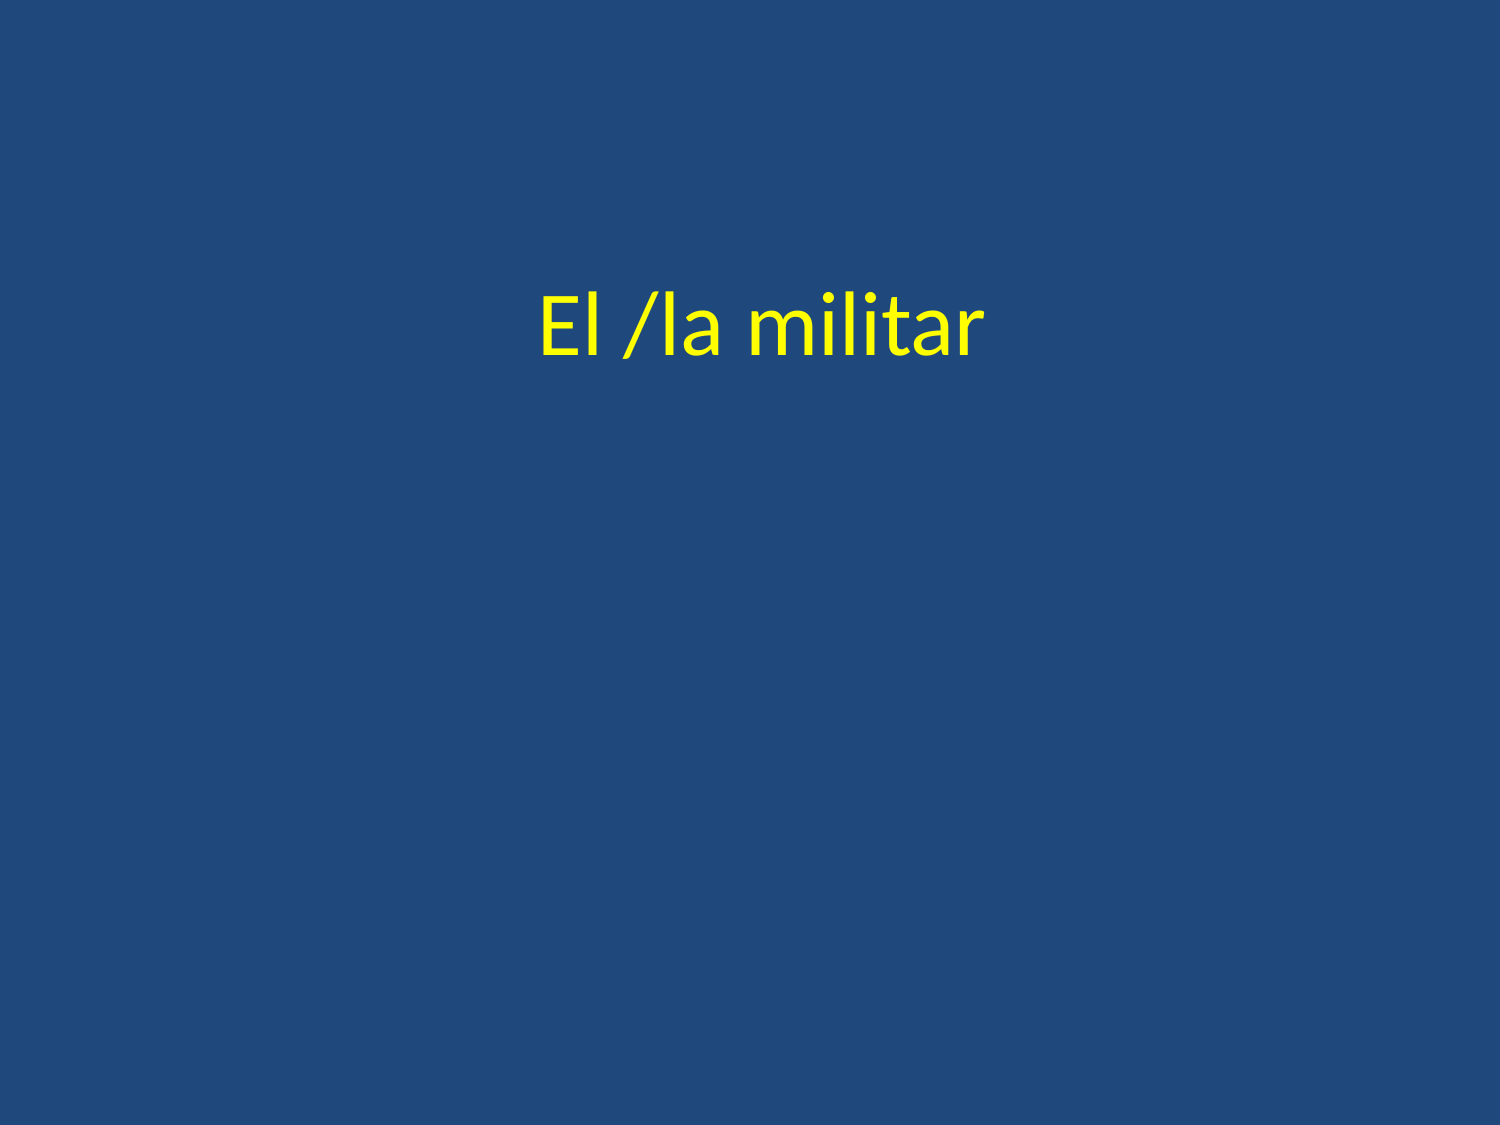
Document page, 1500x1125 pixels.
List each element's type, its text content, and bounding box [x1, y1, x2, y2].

title El /la militar [87, 224, 1438, 413]
